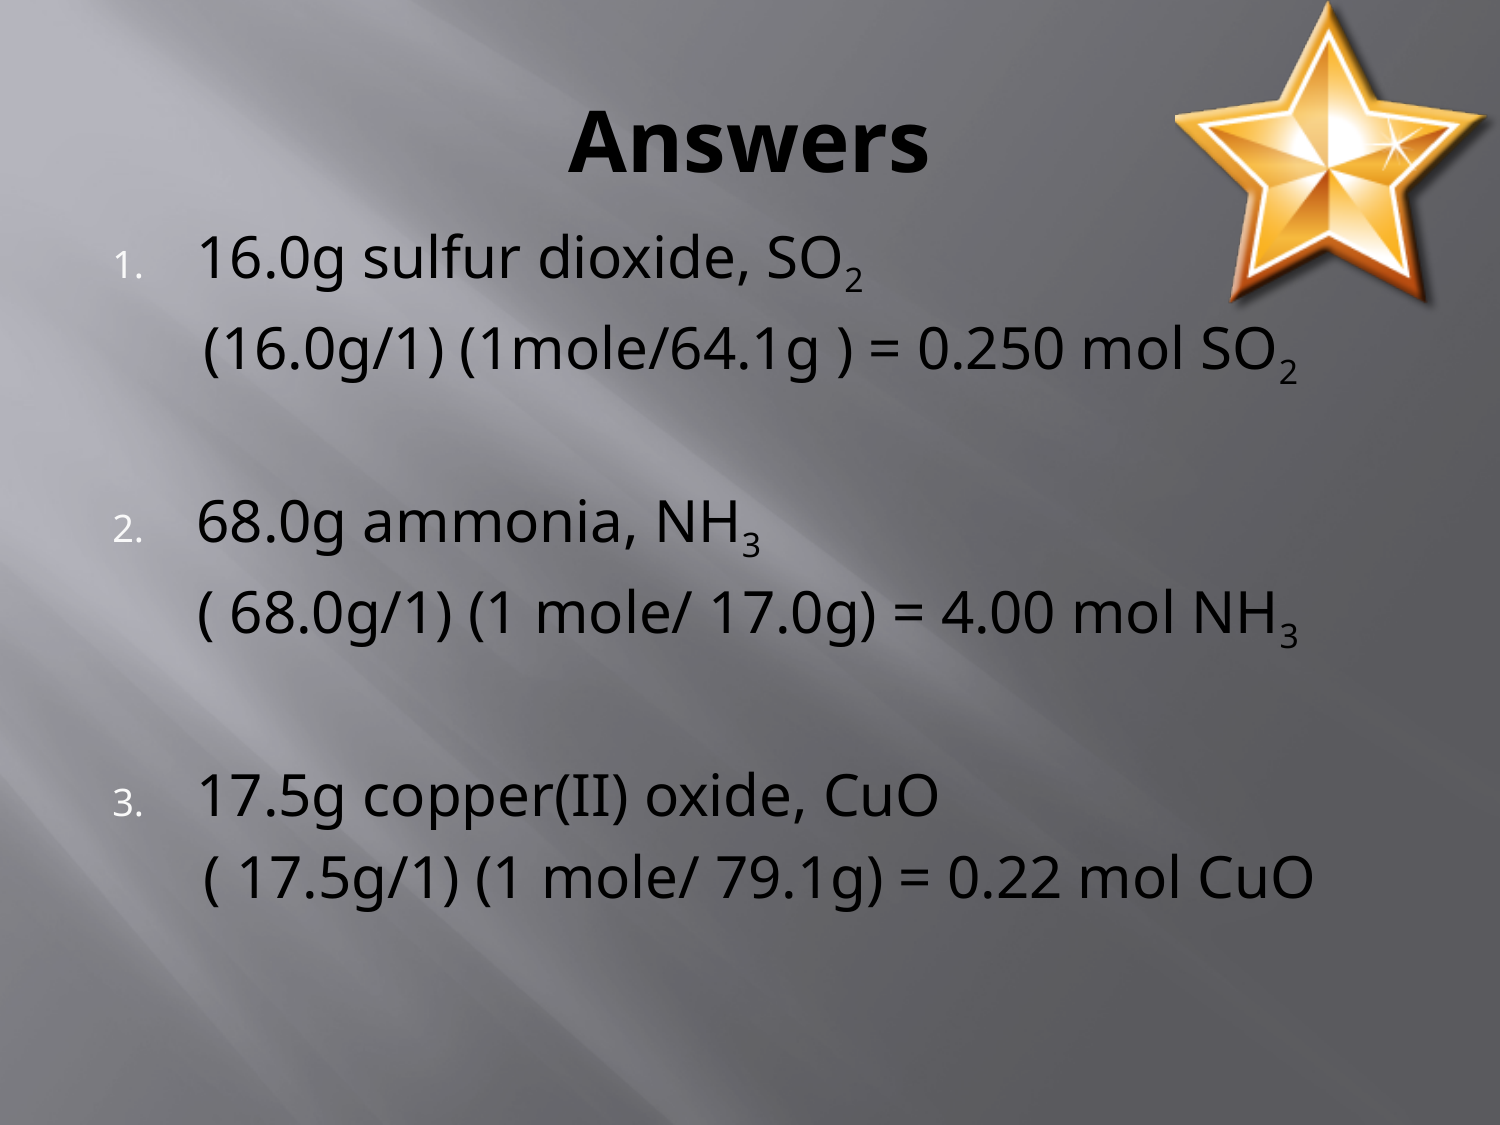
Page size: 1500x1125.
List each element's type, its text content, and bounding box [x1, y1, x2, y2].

picture [1174, 0, 1500, 326]
list 16.0g sulfur dioxide, SO2 (16.0g/1) (1mole/64.1g ) = 0.250 mol SO2 68.0g ammonia, NH3 ( 68.0g/1) (1 mole/ 17.0g) = 4.00 mol NH3 17.5g copper(II) oxide, CuO ( 17.5g/1) (1 mole/ 79.1g) = 0.22 mol CuO [75, 212, 1425, 1035]
title Answers [75, 45, 1174, 212]
